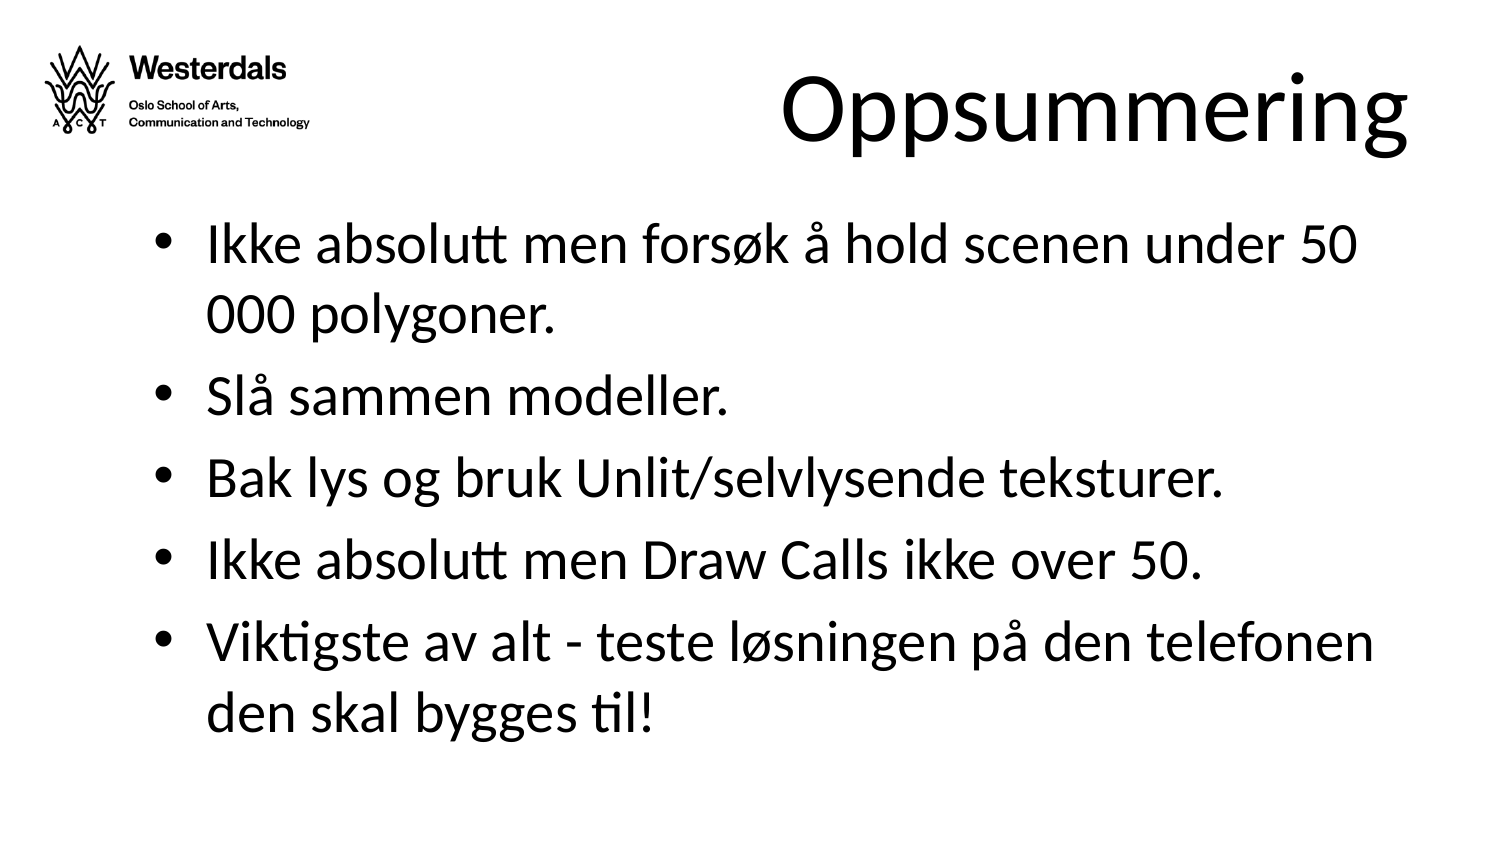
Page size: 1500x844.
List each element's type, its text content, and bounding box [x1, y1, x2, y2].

text_box Ikke absolutt men forsøk å hold scenen under 50 000 polygoner. Slå sammen modeller. Bak lys og bruk Unlit/selvlysende teksturer. Ikke absolutt men Draw Calls ikke over 50. Viktigste av alt - teste løsningen på den telefonen den skal bygges til! [74, 196, 1425, 754]
text_box Oppsummering [74, 33, 1425, 175]
picture [0, 0, 327, 149]
